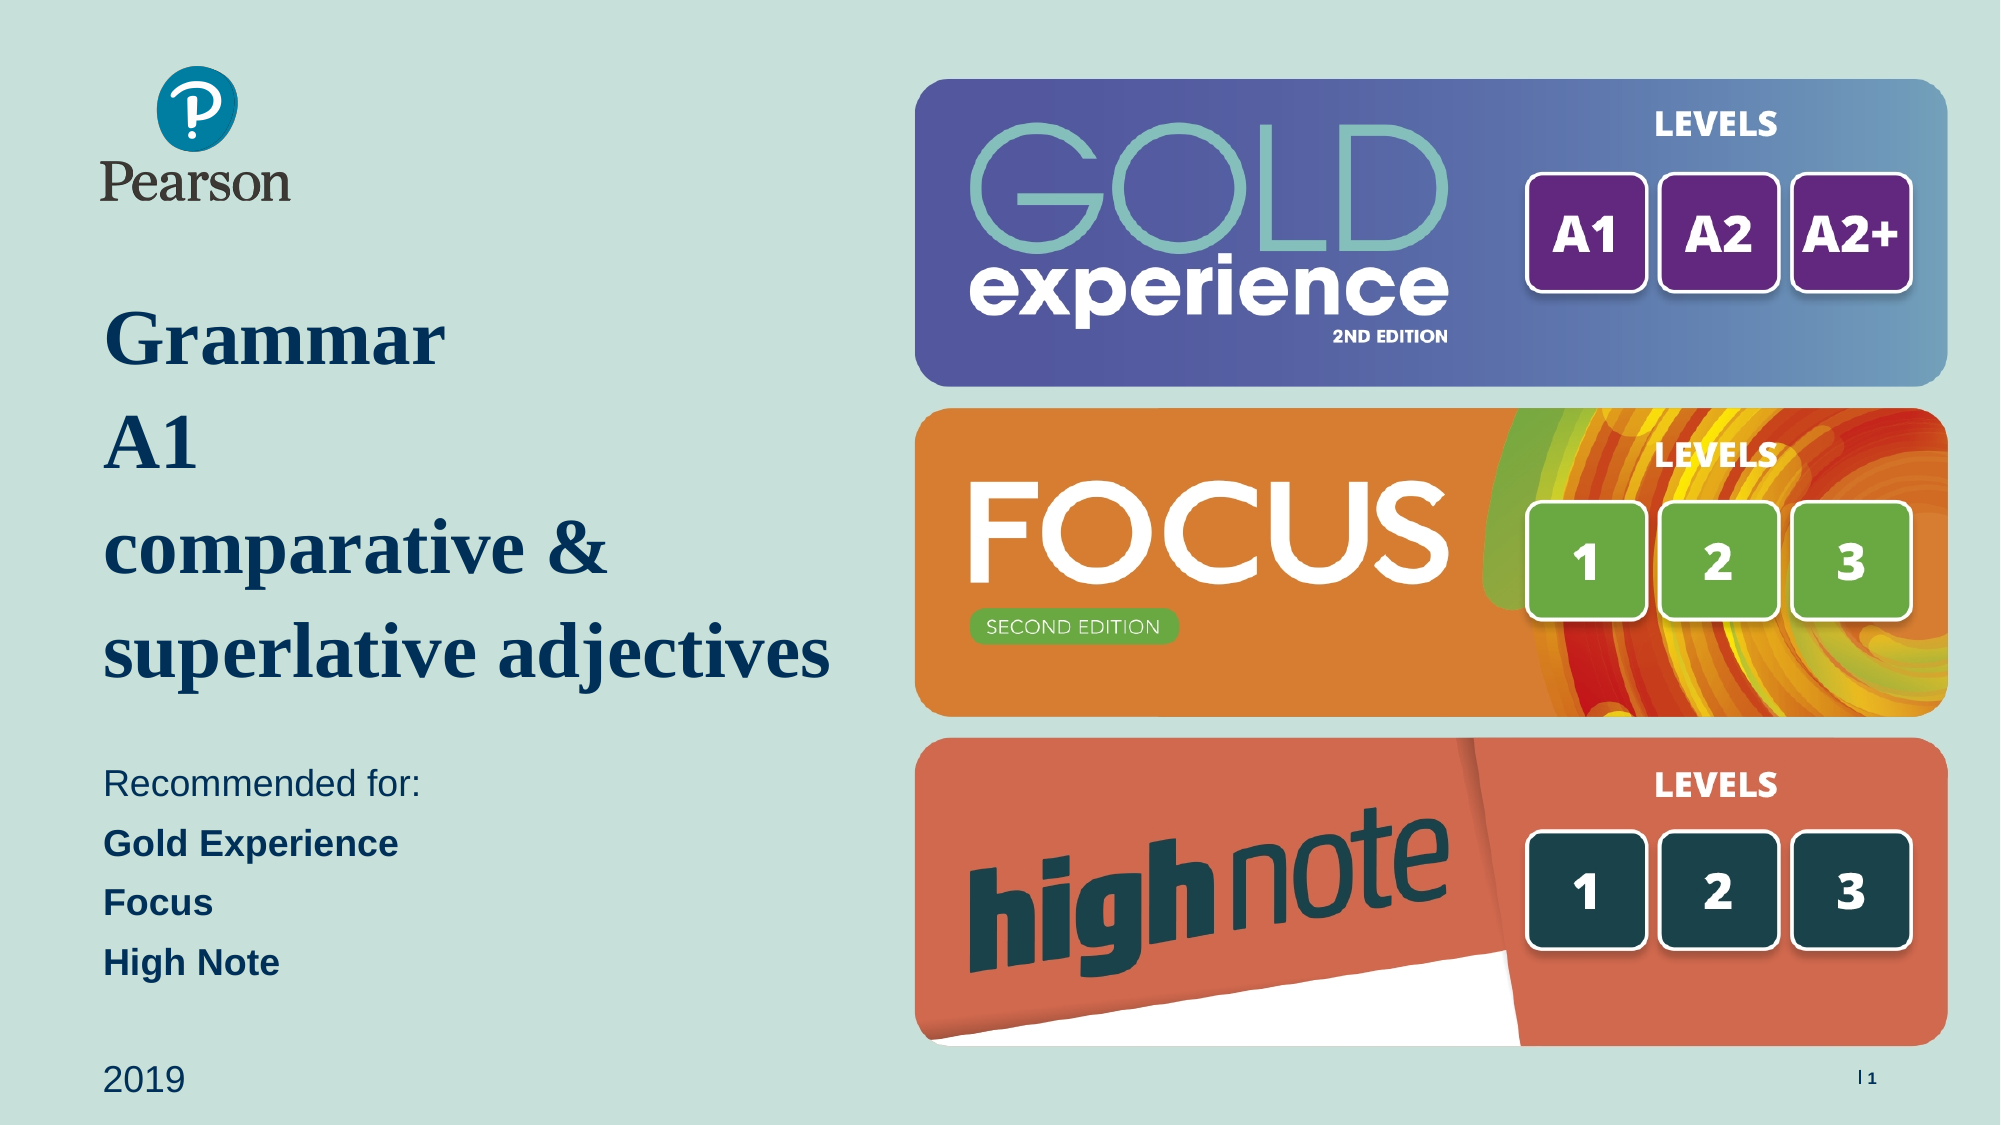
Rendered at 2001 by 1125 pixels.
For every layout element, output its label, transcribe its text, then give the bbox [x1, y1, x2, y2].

list 2019 [102, 1045, 970, 1093]
picture [0, 0, 2001, 1125]
slide_number 1 [1867, 1068, 1896, 1087]
subtitle Recommended for: Gold Experience Focus High Note [103, 743, 857, 930]
title Grammar A1 comparative & superlative adjectives [103, 275, 921, 615]
